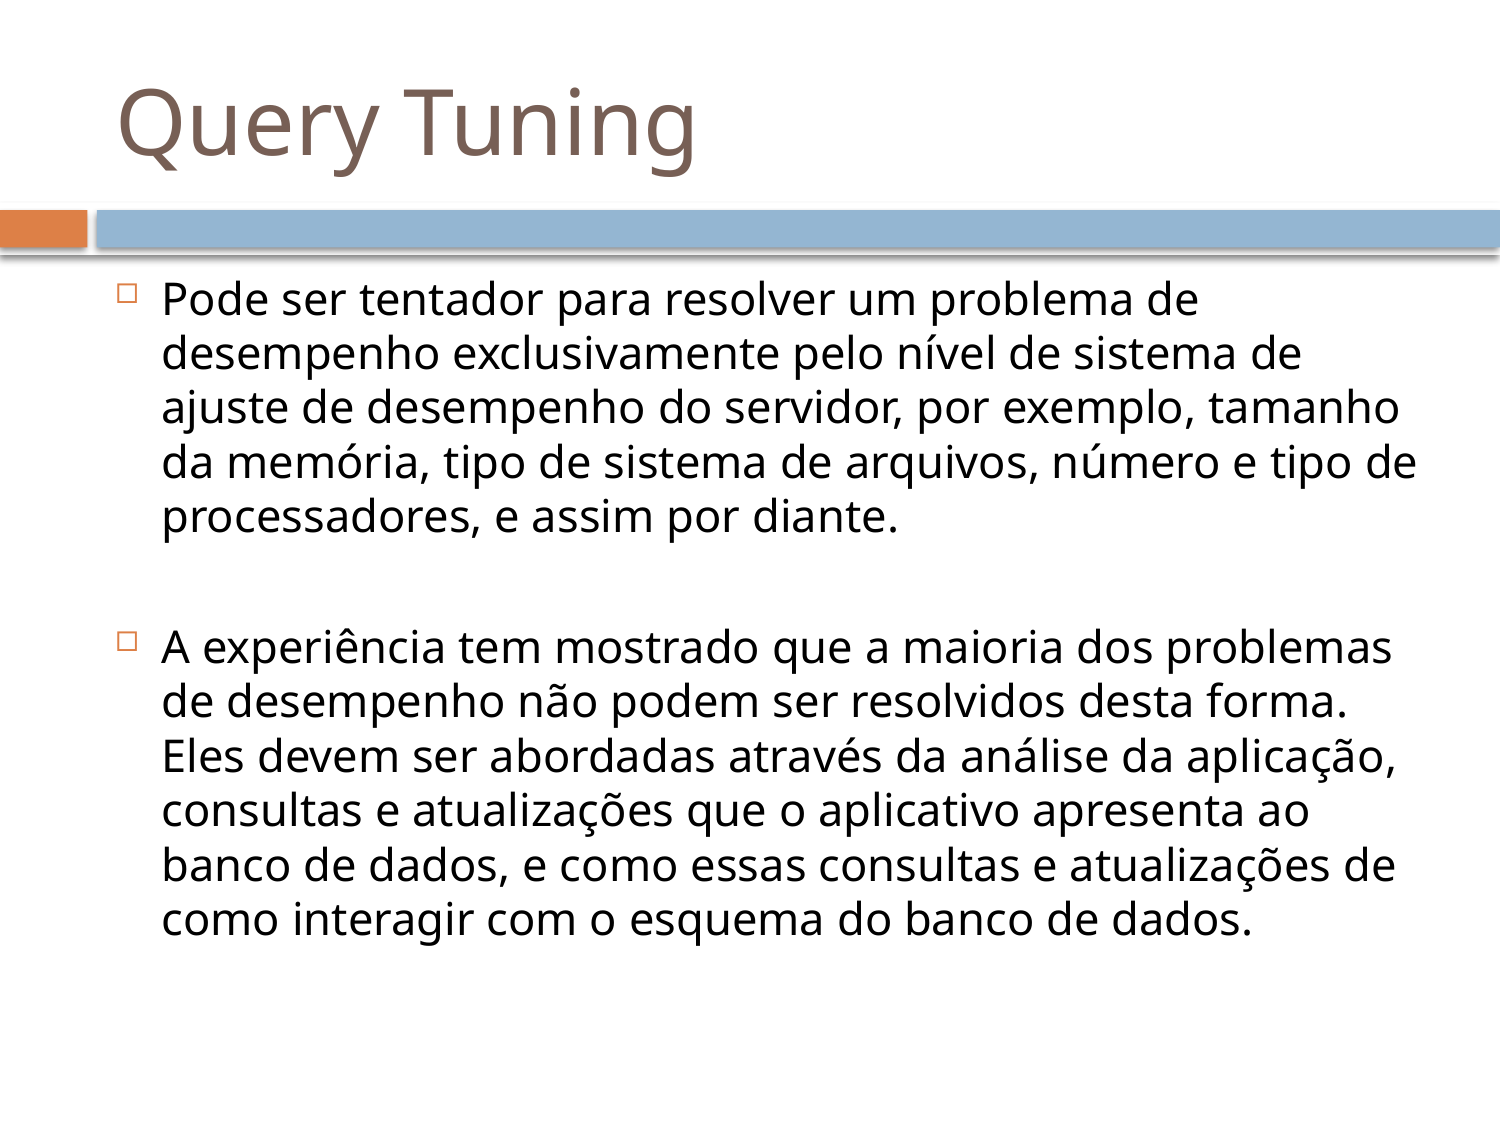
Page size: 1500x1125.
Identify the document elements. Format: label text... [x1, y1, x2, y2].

list Pode ser tentador para resolver um problema de desempenho exclusivamente pelo nível de sistema de ajuste de desempenho do servidor, por exemplo, tamanho da memória, tipo de sistema de arquivos, número e tipo de processadores, e assim por diante. A experiência tem mostrado que a maioria dos problemas de desempenho não podem ser resolvidos desta forma. Eles devem ser abordadas através da análise da aplicação, consultas e atualizações que o aplicativo apresenta ao banco de dados, e como essas consultas e atualizações de como interagir com o esquema do banco de dados. [100, 262, 1438, 1000]
title Query Tuning [100, 37, 1438, 200]
